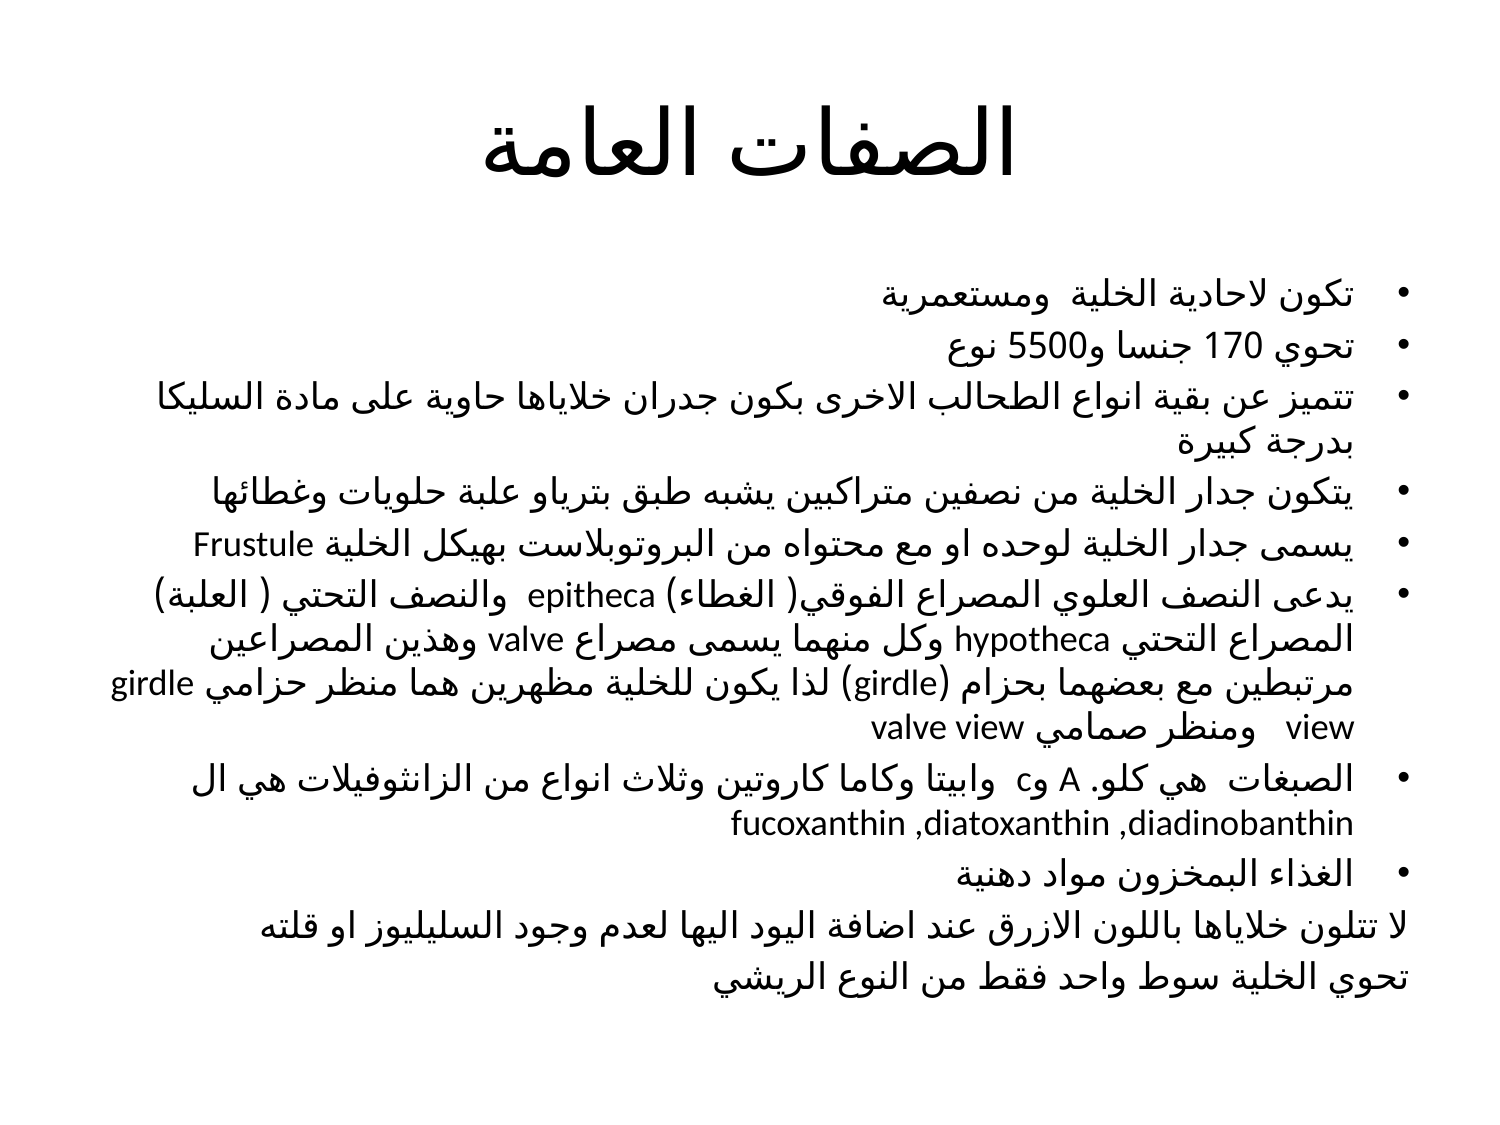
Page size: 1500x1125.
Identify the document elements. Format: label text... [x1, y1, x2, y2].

title الصفات العامة [75, 45, 1425, 233]
list تكون لاحادية الخلية ومستعمرية تحوي 170 جنسا و5500 نوع تتميز عن بقية انواع الطحالب الاخرى بكون جدران خلاياها حاوية على مادة السليكا بدرجة كبيرة يتكون جدار الخلية من نصفين متراكبين يشبه طبق بترياو علبة حلويات وغطائها يسمى جدار الخلية لوحده او مع محتواه من البروتوبلاست بهيكل الخلية Frustule يدعى النصف العلوي المصراع الفوقي( الغطاء) epitheca والنصف التحتي ( العلبة) المصراع التحتي hypotheca وكل منهما يسمى مصراع valve وهذين المصراعين مرتبطين مع بعضهما بحزام (girdle) لذا يكون للخلية مظهرين هما منظر حزامي girdle view ومنظر صمامي valve view الصبغات هي كلو. A وc وابيتا وكاما كاروتين وثلاث انواع من الزانثوفيلات هي ال fucoxanthin ,diatoxanthin ,diadinobanthin الغذاء البمخزون مواد دهنية لا تتلون خلاياها باللون الازرق عند اضافة اليود اليها لعدم وجود السليليوز او قلته تحوي الخلية سوط واحد فقط من النوع الريشي [75, 262, 1425, 1005]
